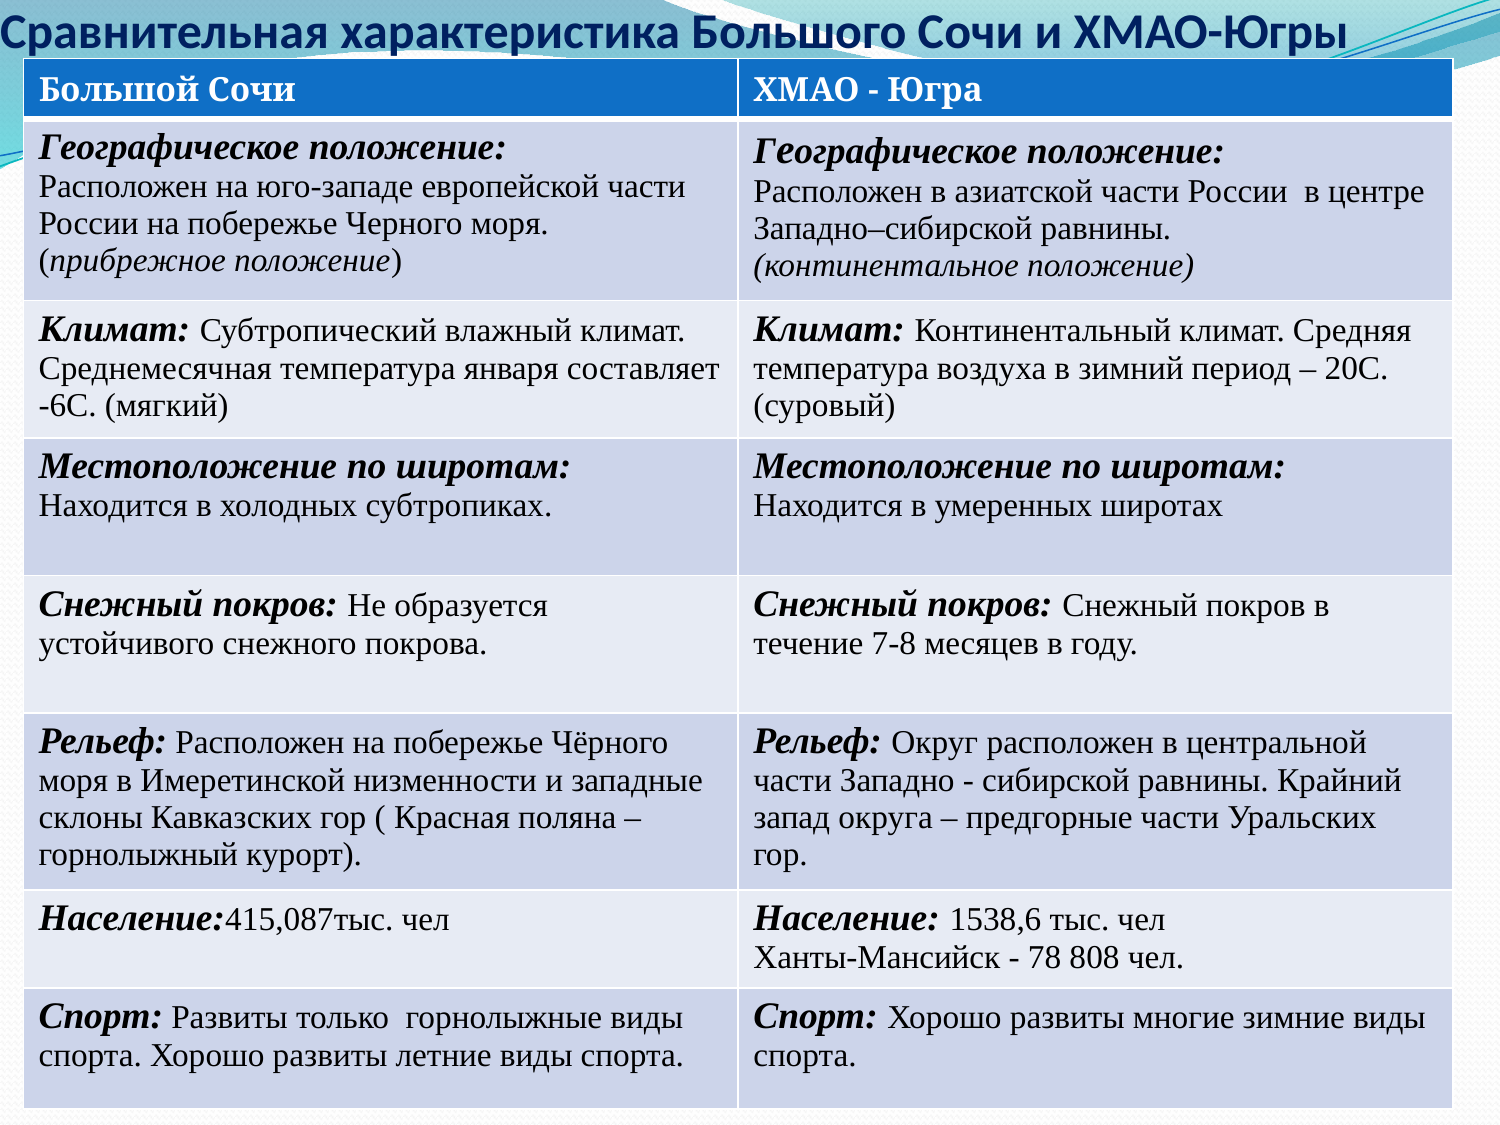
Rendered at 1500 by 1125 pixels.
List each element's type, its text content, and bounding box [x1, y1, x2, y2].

table_cell Географическое положение: Расположен в азиатской части России в центре Западно–сибирской равнины. (континентальное положение) [739, 122, 1452, 300]
table_cell Географическое положение: Расположен на юго-западе европейской части России на побережье Черного моря. (прибрежное положение) [24, 122, 737, 300]
table_cell Население:415,087тыс. чел [24, 891, 737, 987]
table_cell Местоположение по широтам: Находится в холодных субтропиках. [24, 439, 737, 575]
table_cell Снежный покров: Не образуется устойчивого снежного покрова. [24, 576, 737, 712]
title Сравнительная характеристика Большого Сочи и ХМАО-Югры [0, 0, 1477, 59]
table_header Большой Сочи [24, 59, 737, 116]
table_cell Рельеф: Расположен на побережье Чёрного моря в Имеретинской низменности и западные склоны Кавказских гор ( Красная поляна – горнолыжный курорт). [24, 714, 737, 889]
table_cell Рельеф: Округ расположен в центральной части Западно - сибирской равнины. Крайний запад округа – предгорные части Уральских гор. [739, 714, 1452, 889]
table_cell Климат: Континентальный климат. Средняя температура воздуха в зимний период – 20С. (суровый) [739, 301, 1452, 437]
table_cell Спорт: Развиты только горнолыжные виды спорта. Хорошо развиты летние виды спорта. [24, 989, 737, 1108]
table_cell Снежный покров: Снежный покров в течение 7-8 месяцев в году. [739, 576, 1452, 712]
table_header ХМАО - Югра [739, 59, 1452, 116]
table_cell Спорт: Хорошо развиты многие зимние виды спорта. [739, 989, 1452, 1108]
table_cell Климат: Субтропический влажный климат. Среднемесячная температура января составляет -6С. (мягкий) [24, 301, 737, 437]
table_cell Население: 1538,6 тыс. чел Ханты-Мансийск - 78 808 чел. [739, 891, 1452, 987]
table_cell Местоположение по широтам: Находится в умеренных широтах [739, 439, 1452, 575]
